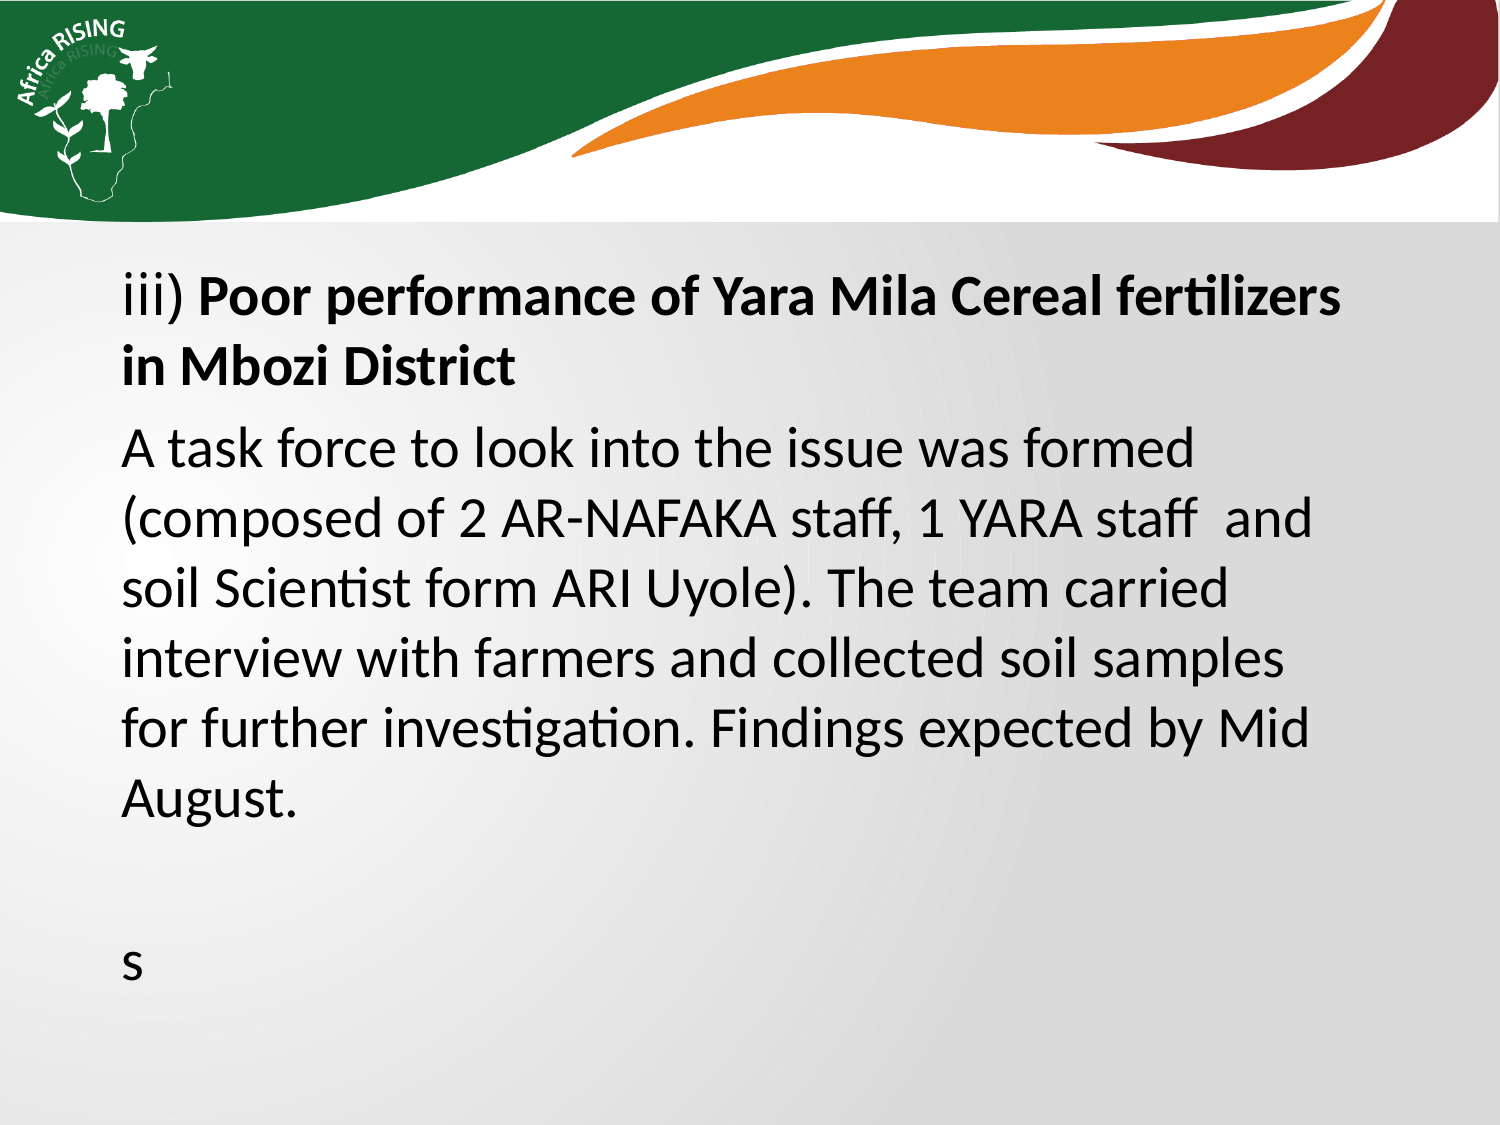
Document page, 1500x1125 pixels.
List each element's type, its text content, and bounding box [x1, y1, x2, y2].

list iii) Poor performance of Yara Mila Cereal fertilizers in Mbozi District A task force to look into the issue was formed (composed of 2 AR-NAFAKA staff, 1 YARA staff and soil Scientist form ARI Uyole). The team carried interview with farmers and collected soil samples for further investigation. Findings expected by Mid August. s [87, 249, 1363, 813]
picture [0, 0, 1499, 222]
text_box [525, 387, 556, 448]
